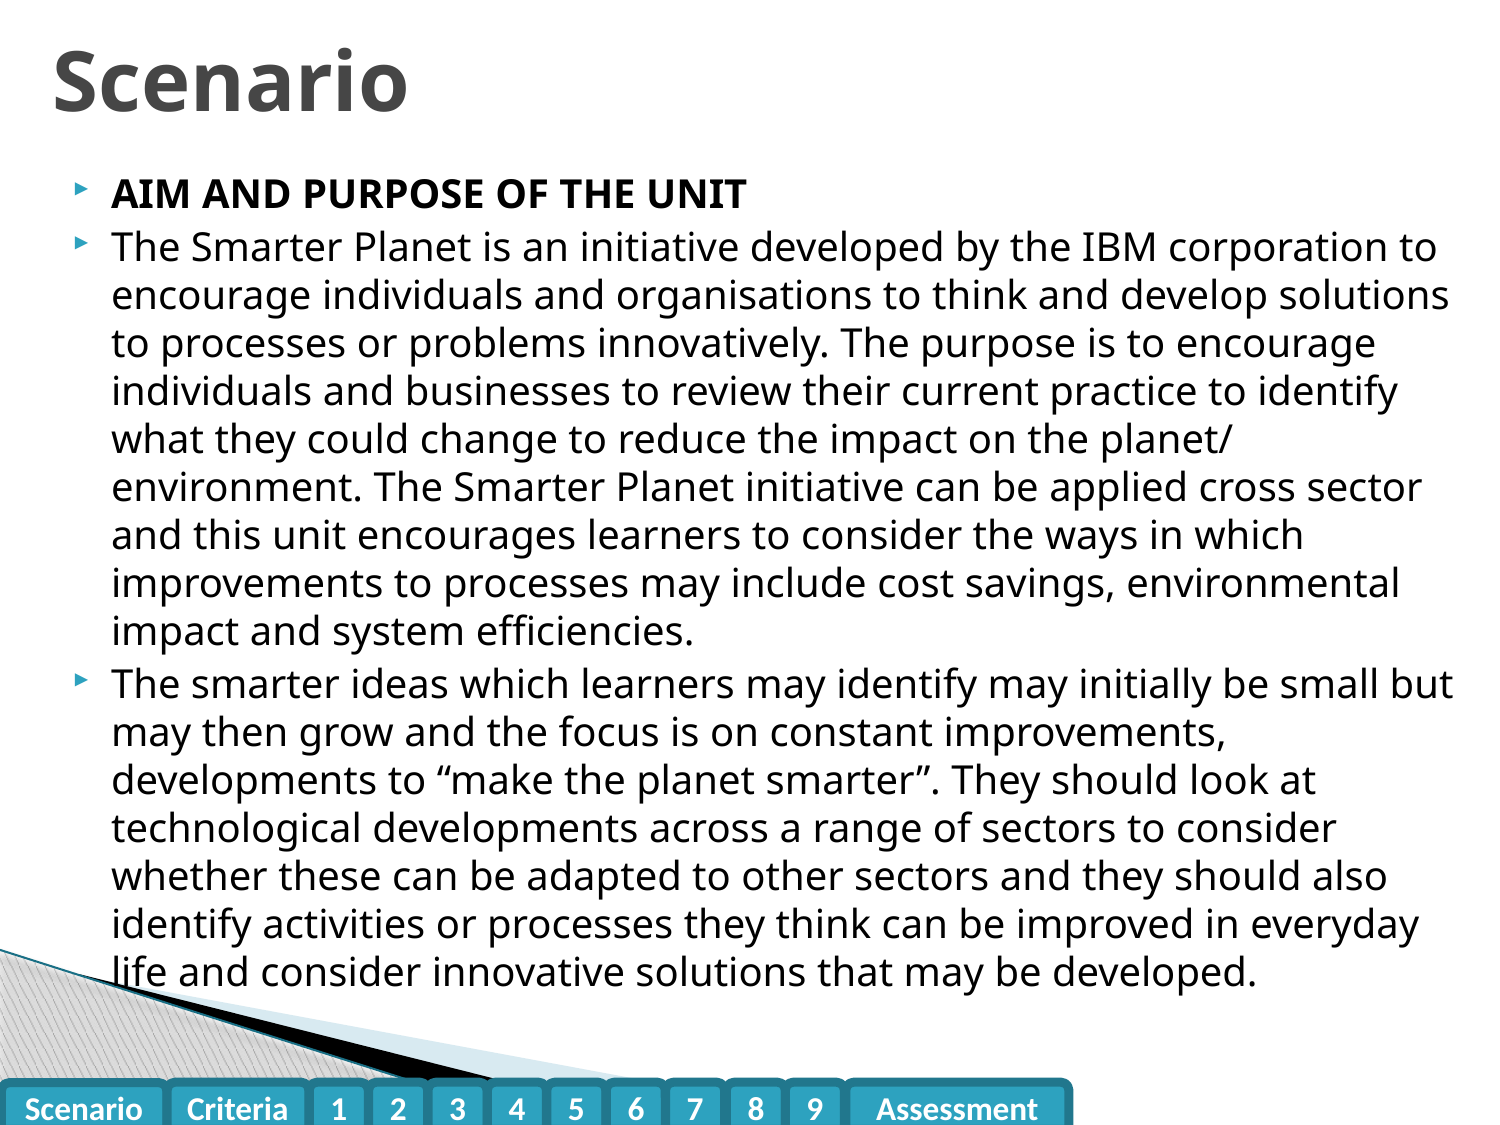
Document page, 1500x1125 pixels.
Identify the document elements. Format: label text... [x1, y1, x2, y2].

list AIM AND PURPOSE OF THE UNIT The Smarter Planet is an initiative developed by the IBM corporation to encourage individuals and organisations to think and develop solutions to processes or problems innovatively. The purpose is to encourage individuals and businesses to review their current practice to identify what they could change to reduce the impact on the planet/ environment. The Smarter Planet initiative can be applied cross sector and this unit encourages learners to consider the ways in which improvements to processes may include cost savings, environmental impact and system efficiencies. The smarter ideas which learners may identify may initially be small but may then grow and the focus is on constant improvements, developments to “make the planet smarter”. They should look at technological developments across a range of sectors to consider whether these can be adapted to other sectors and they should also identify activities or processes they think can be improved in everyday life and consider innovative solutions that may be developed. [41, 160, 1471, 1024]
title Scenario [37, 19, 1471, 138]
